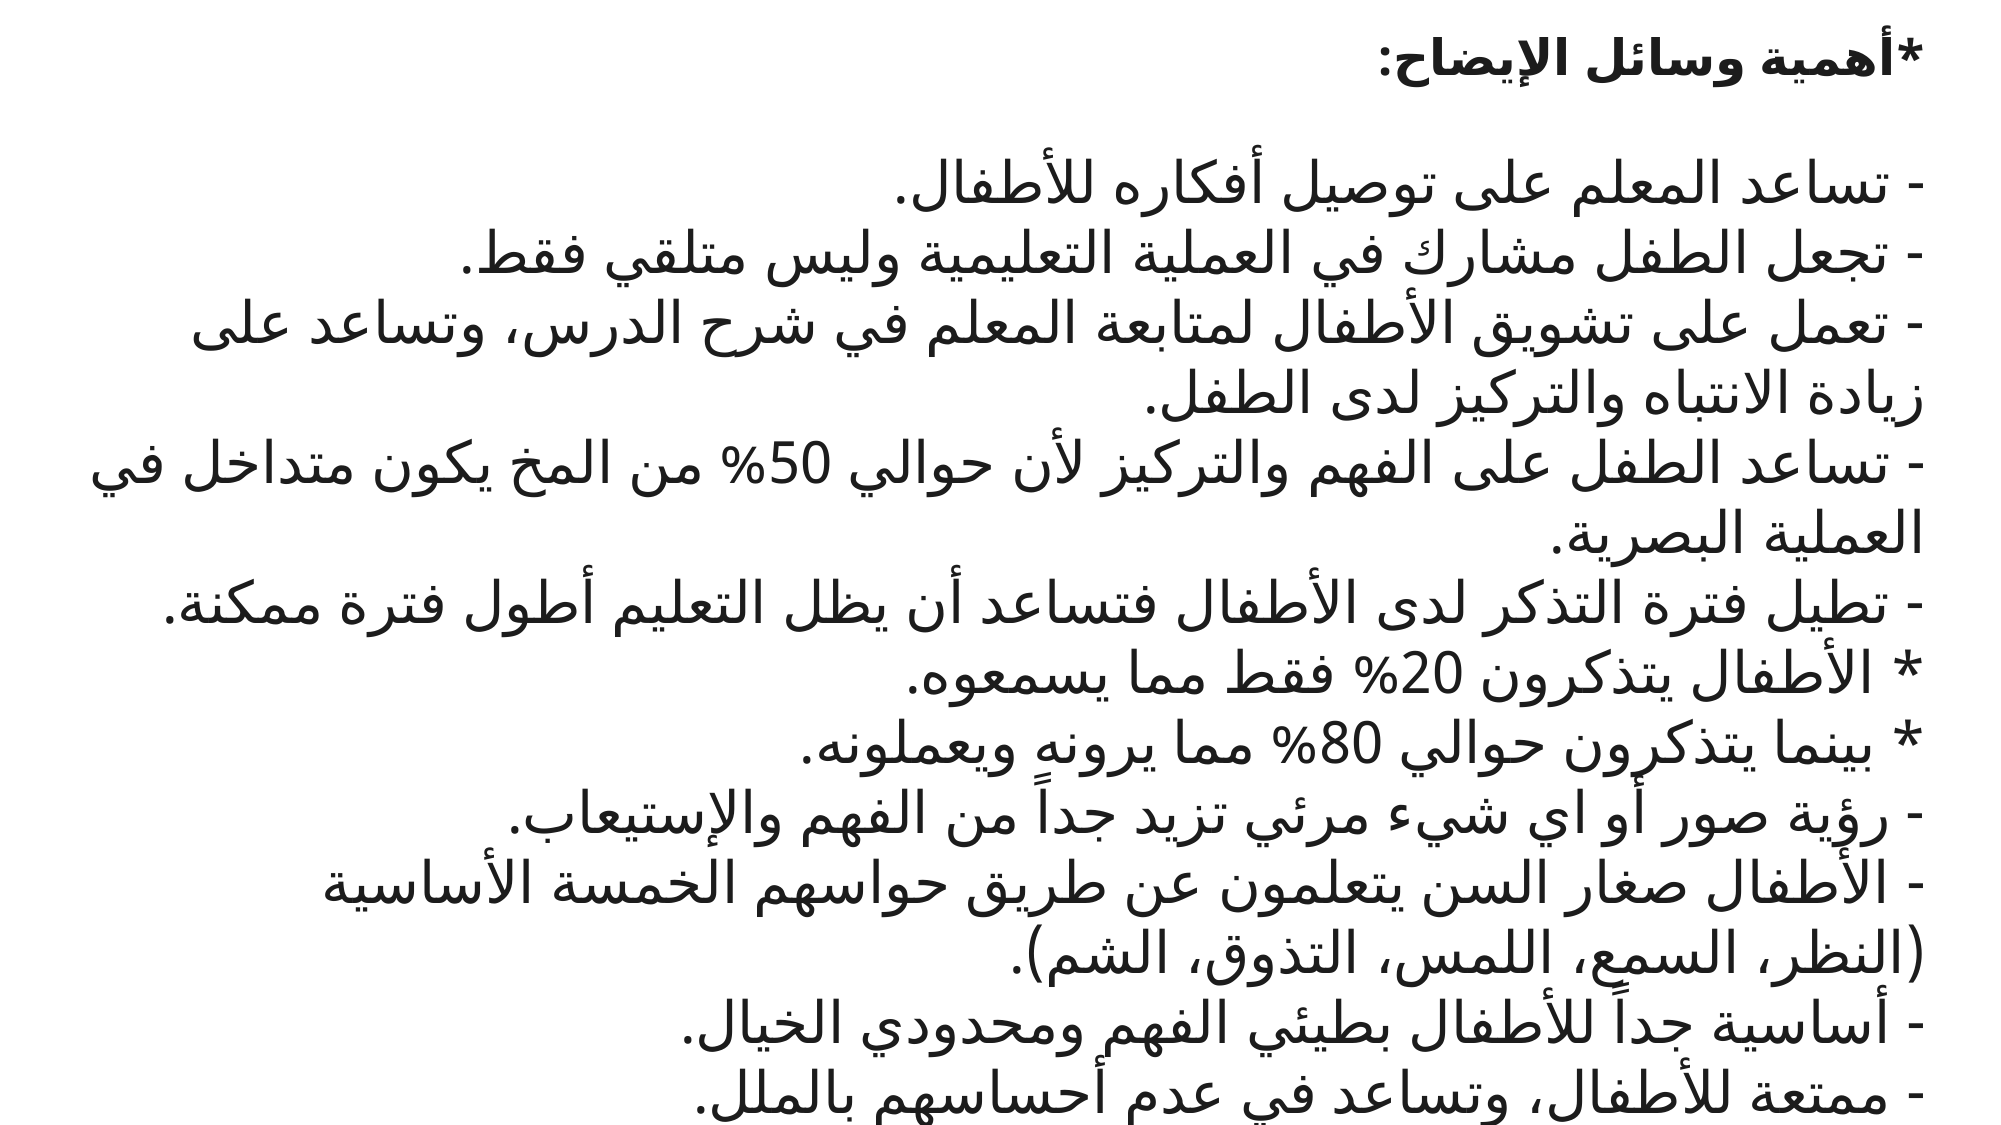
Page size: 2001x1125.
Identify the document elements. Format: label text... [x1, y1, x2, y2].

text_box *أهمية وسائل الإيضاح: - تساعد المعلم على توصيل أفكاره للأطفال. - تجعل الطفل مشارك في العملية التعليمية وليس متلقي فقط. - تعمل على تشويق الأطفال لمتابعة المعلم في شرح الدرس، وتساعد على زيادة الانتباه والتركيز لدى الطفل. - تساعد الطفل على الفهم والتركيز لأن حوالي 50% من المخ يكون متداخل في العملية البصرية. - تطيل فترة التذكر لدى الأطفال فتساعد أن يظل التعليم أطول فترة ممكنة. * الأطفال يتذكرون 20% فقط مما يسمعوه. * بينما يتذكرون حوالي 80% مما يرونه ويعملونه. - رؤية صور أو اي شيء مرئي تزيد جداً من الفهم والإستيعاب. - الأطفال صغار السن يتعلمون عن طريق حواسهم الخمسة الأساسية (النظر، السمع، اللمس، التذوق، الشم). - أساسية جداً للأطفال بطيئي الفهم ومحدودي الخيال. - ممتعة للأطفال، وتساعد في عدم أحساسهم بالملل. [59, 17, 1941, 1125]
